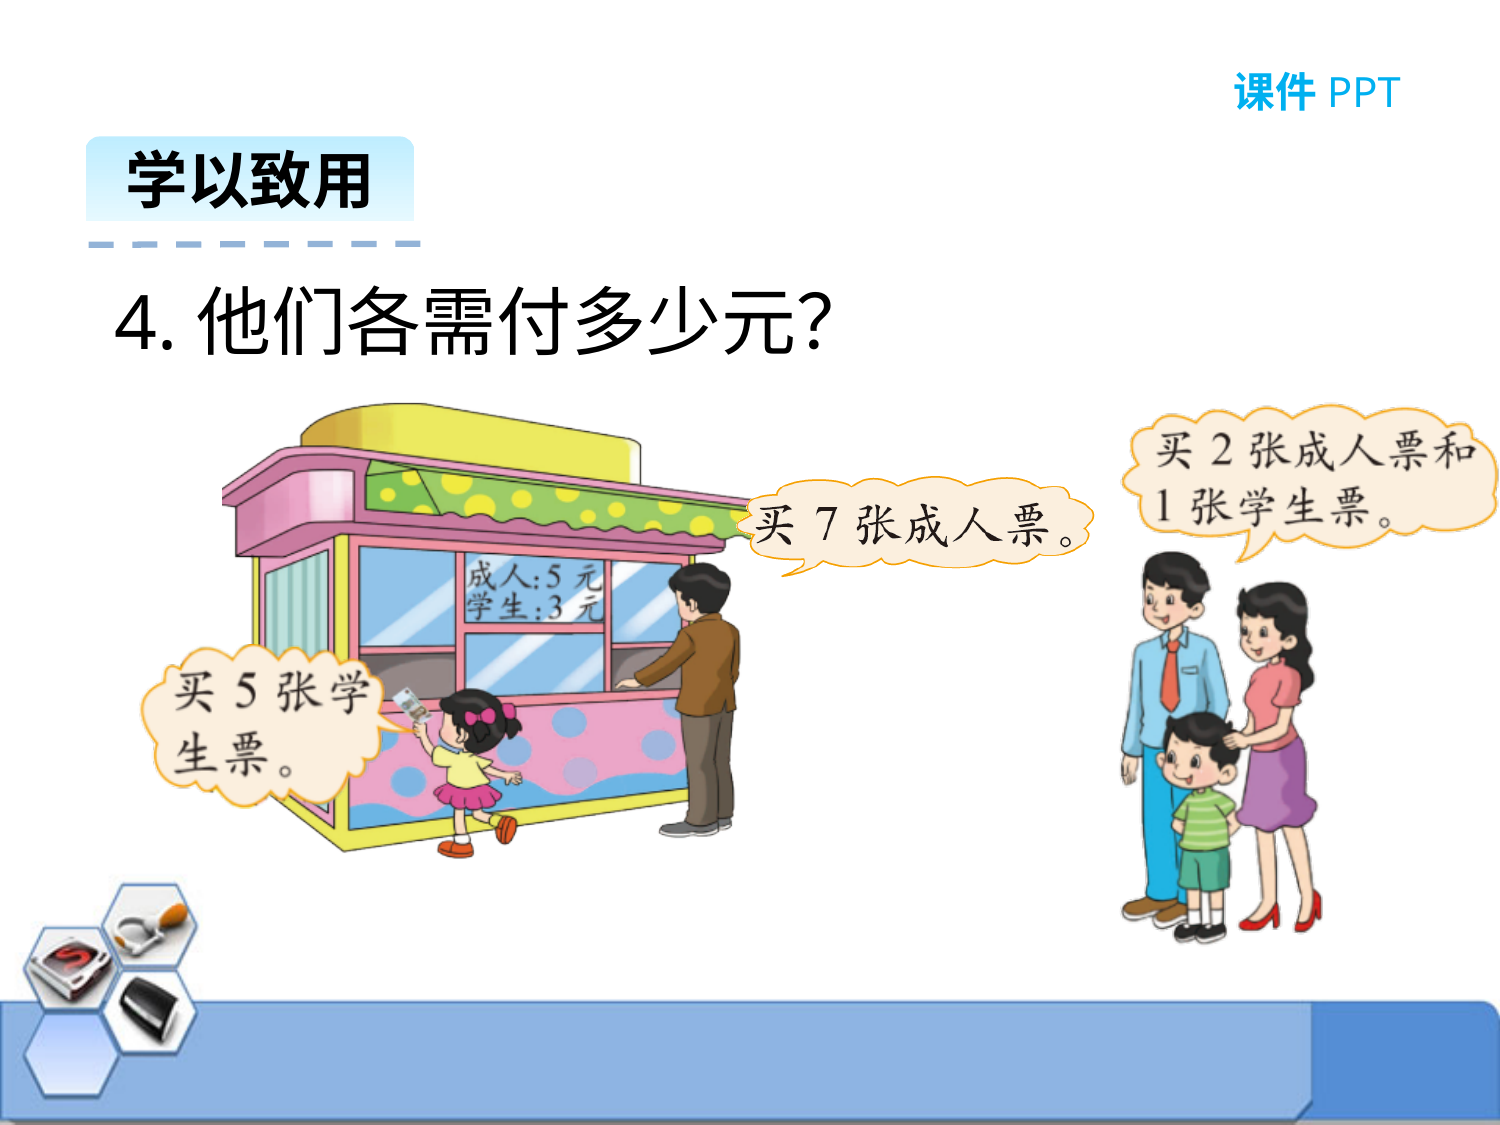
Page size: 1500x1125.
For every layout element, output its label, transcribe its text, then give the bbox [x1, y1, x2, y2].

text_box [85, 136, 429, 245]
text_box 课件PPT [1218, 58, 1418, 124]
picture [0, 0, 1500, 1125]
text_box 4.他们各需付多少元？ [100, 267, 954, 372]
